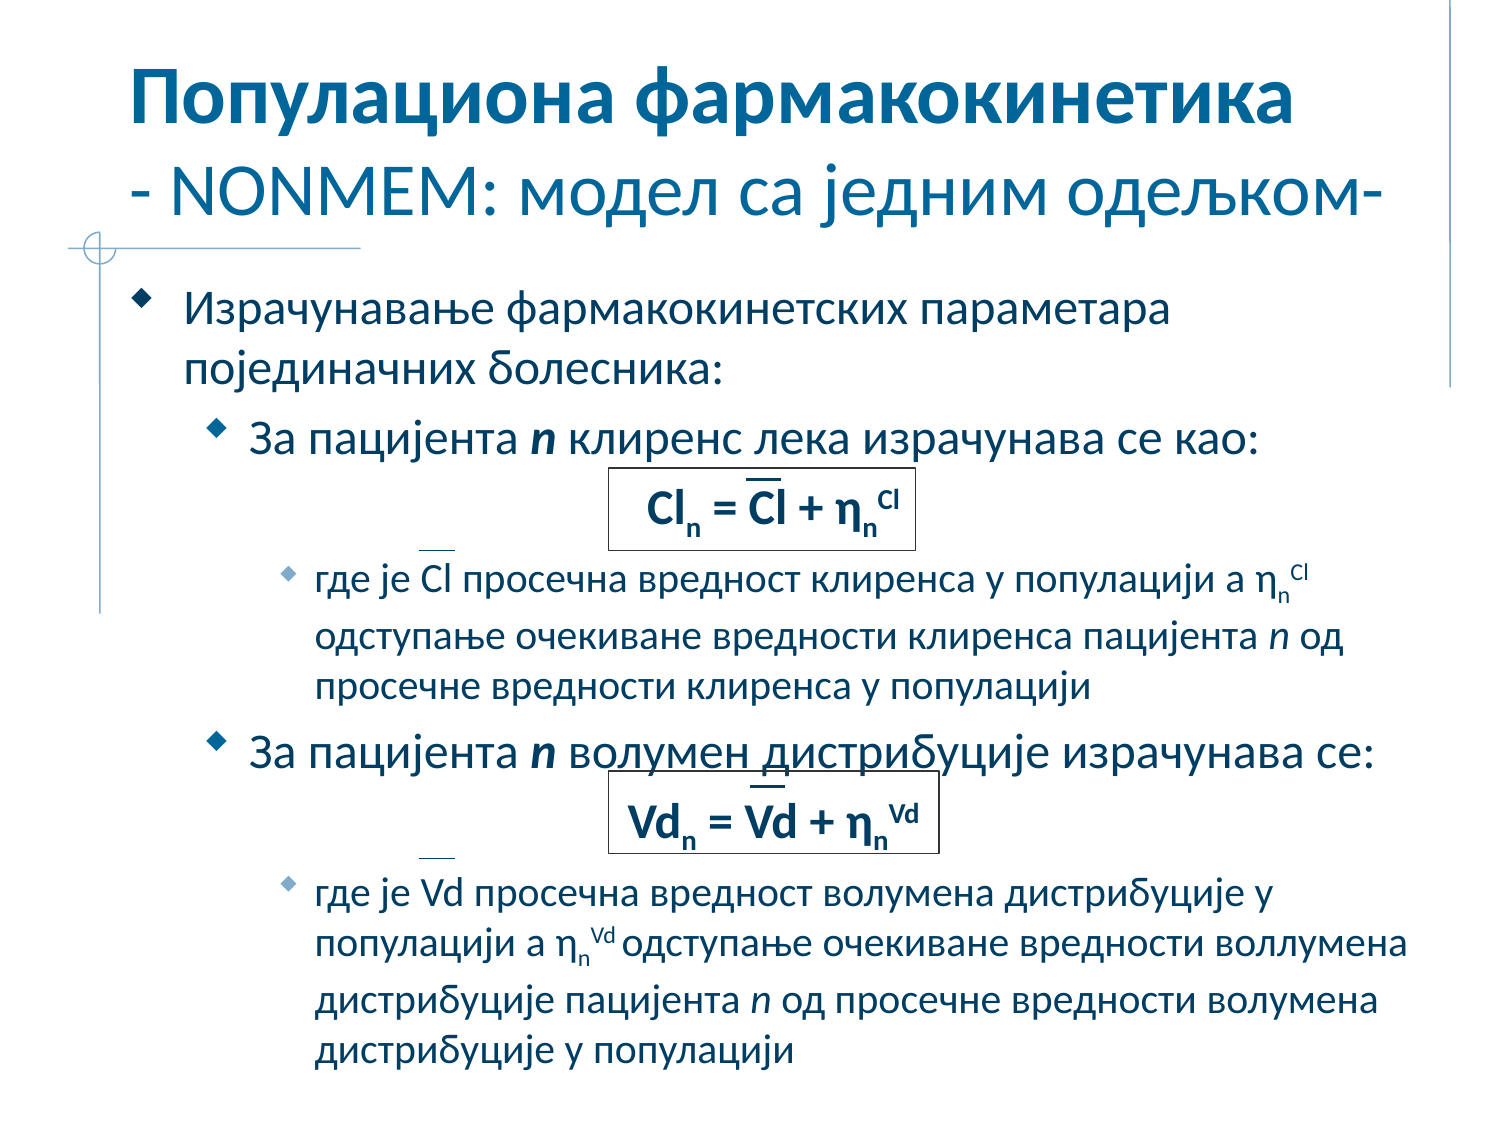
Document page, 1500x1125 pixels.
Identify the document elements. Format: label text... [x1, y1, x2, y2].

text_box [608, 770, 939, 854]
title Популациона фармакокинетика - NONMEM: модел са једним одељком- [113, 49, 1436, 238]
text_box [608, 467, 916, 551]
list Израчунавање фармакокинетских параметара појединачних болесника: За пацијента n клиренс лека израчунава се као: Cln = Cl + ηnCl где је Cl просечна вредност клиренса у популацији а ηnCl одступање очекиване вредности клиренса пацијента n од просечне вредности клиренса у популацији За пацијента n волумен дистрибуције израчунава се: Vdn = Vd + ηnVd где је Vd просечна вредност волумена дистрибуције у популацији а ηnVd одступање очекиване вредности воллумена дистрибуције пацијента n од просечне вредности волумена дистрибуције у популацији [111, 266, 1436, 1059]
